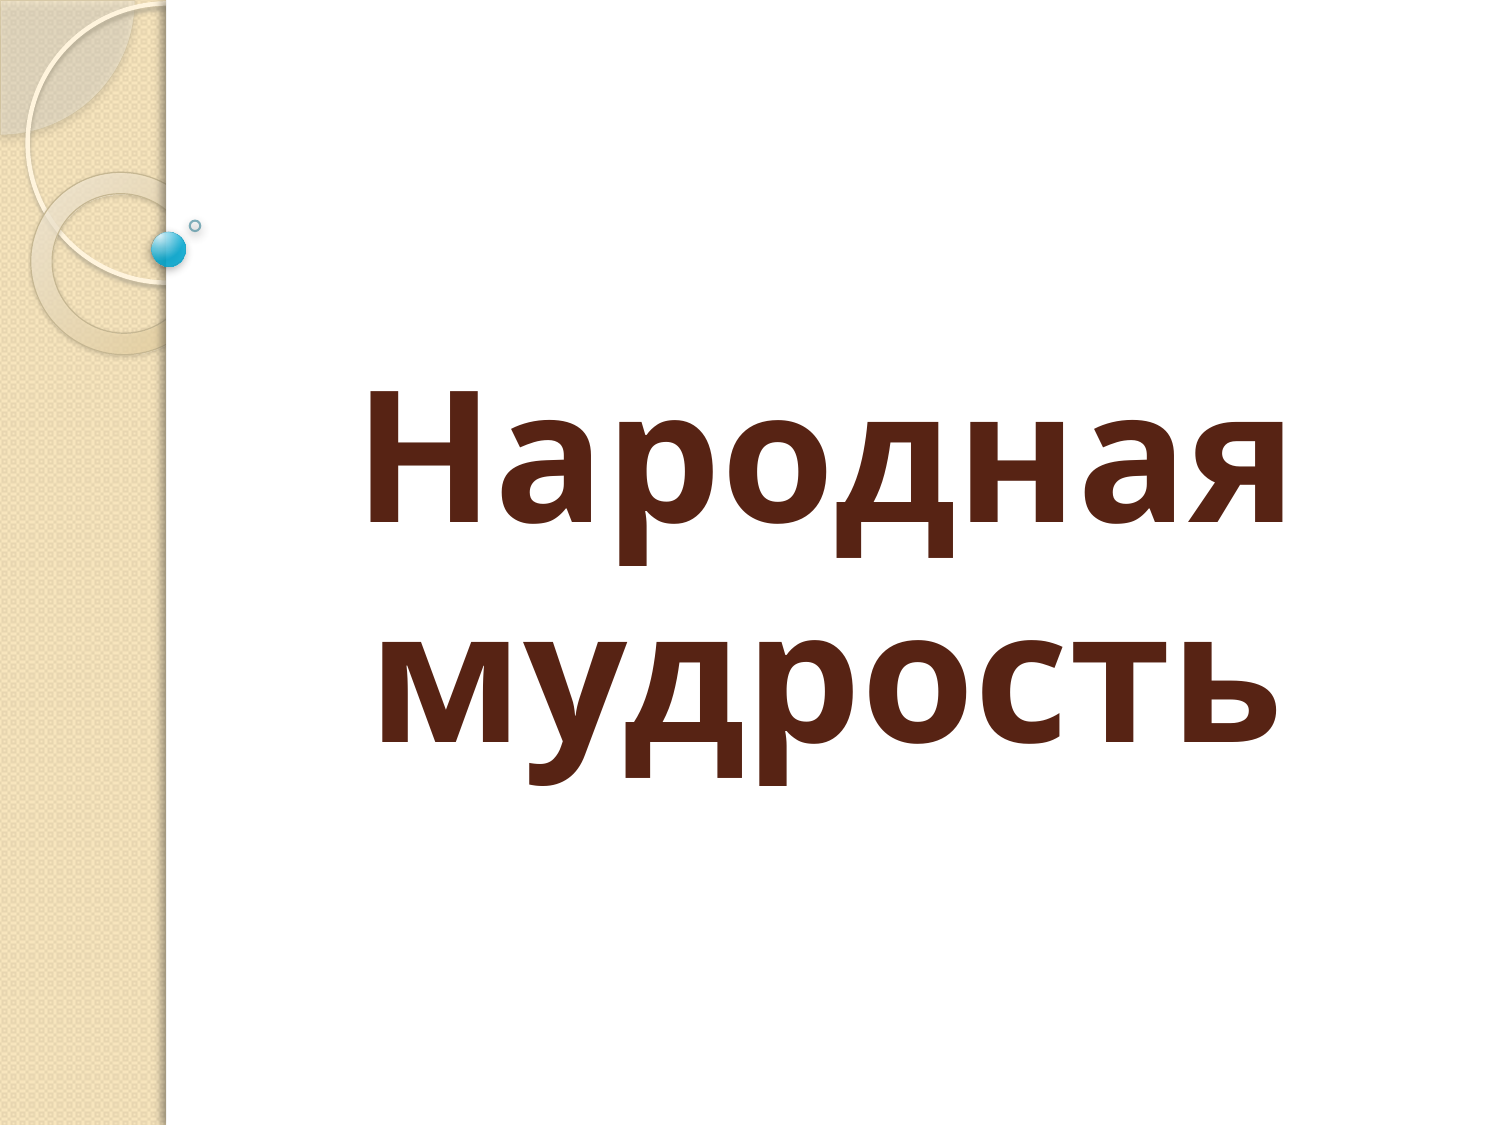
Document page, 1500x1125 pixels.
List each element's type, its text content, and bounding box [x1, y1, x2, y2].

title Народная мудрость [218, 545, 1434, 787]
